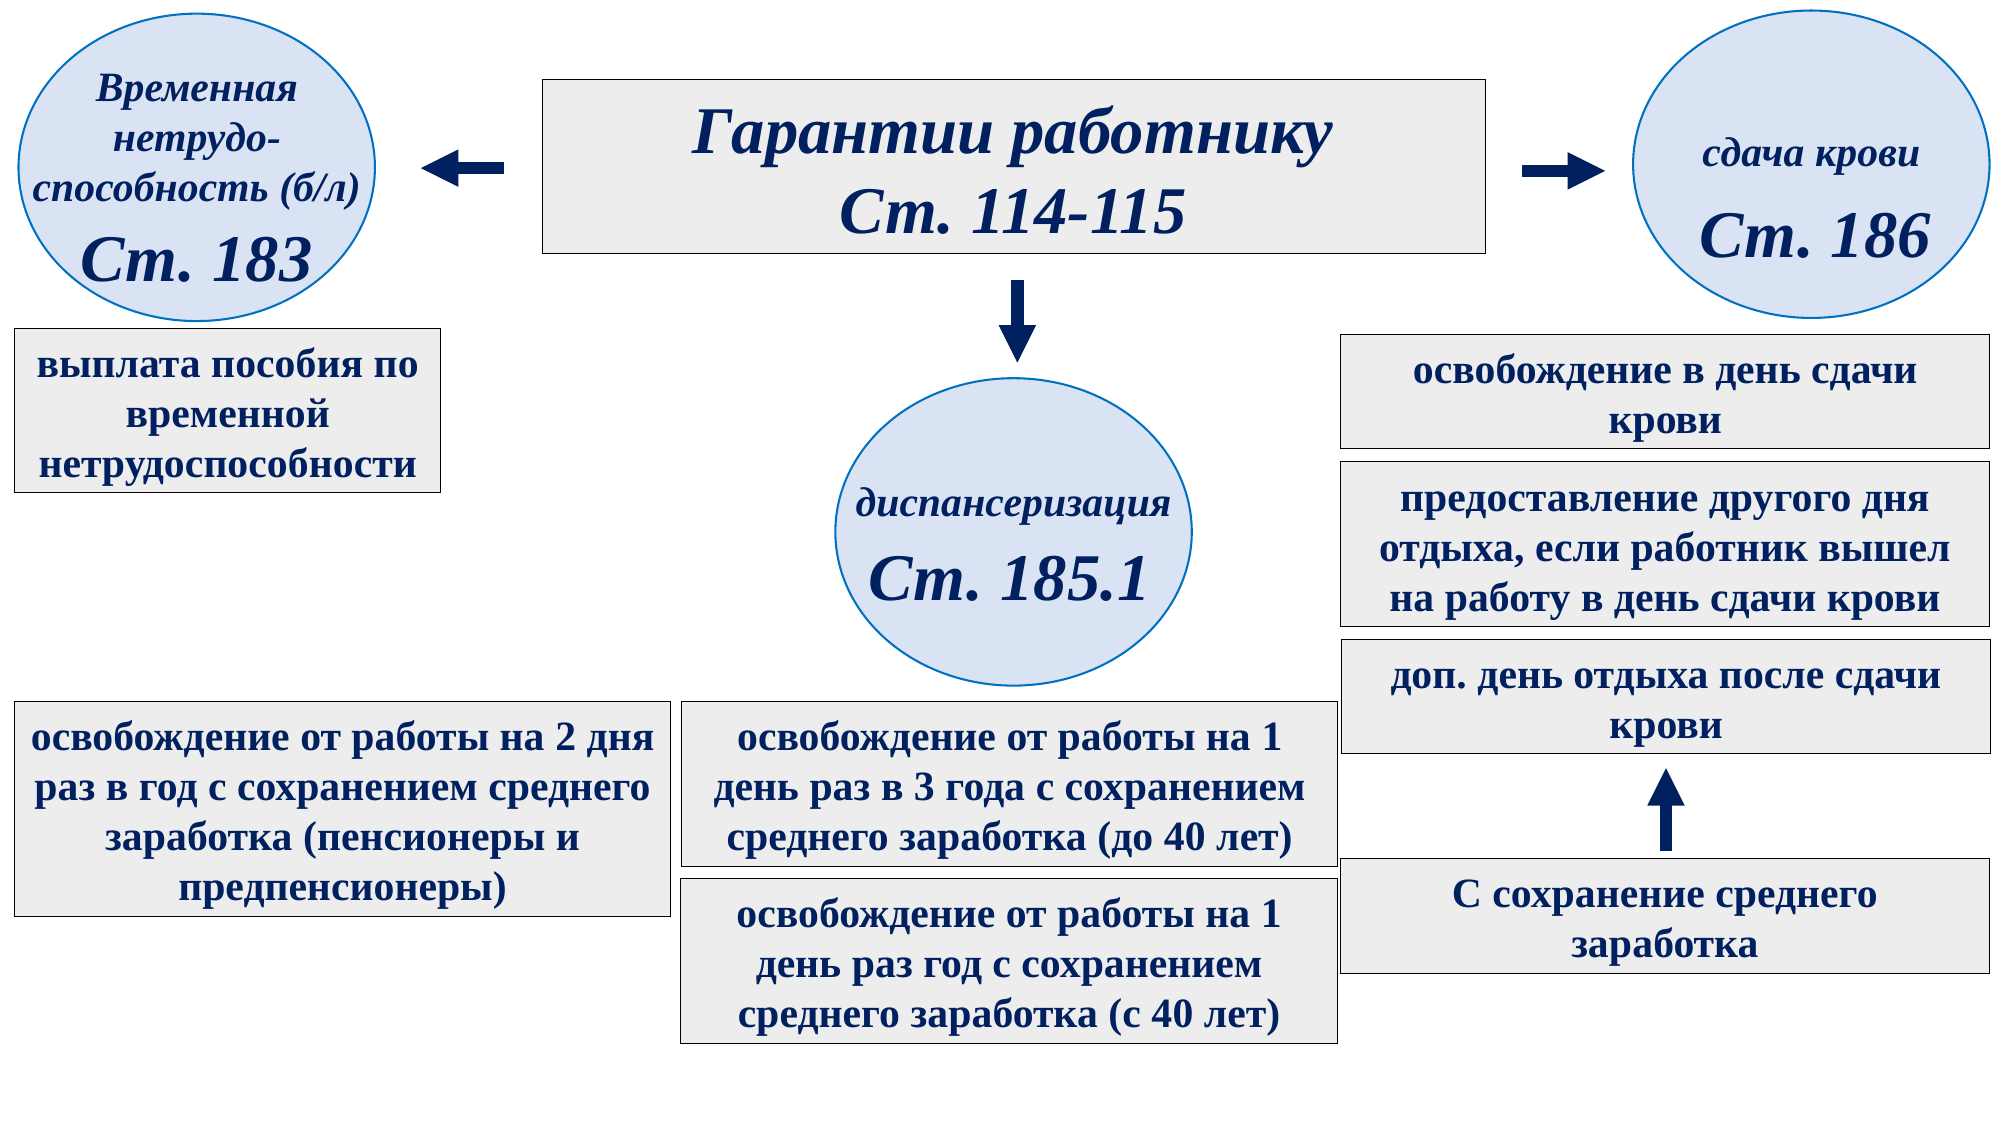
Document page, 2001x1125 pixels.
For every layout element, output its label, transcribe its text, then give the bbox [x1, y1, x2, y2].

text_box освобождение от работы на 1 день раз год с сохранением среднего заработка (с 40 лет) [680, 878, 1338, 1044]
text_box Ст. 186 [1633, 183, 1998, 279]
text_box Гарантии работнику Ст. 114-115 [542, 79, 1486, 254]
text_box [77, 12, 317, 52]
text_box Ст. 183 [14, 207, 379, 303]
text_box [1691, 279, 1932, 319]
text_box [850, 377, 1177, 467]
text_box освобождение от работы на 1 день раз в 3 года с сохранением среднего заработка (до 40 лет) [681, 701, 1338, 867]
text_box выплата пособия по временной нетрудоспособности [14, 328, 441, 493]
text_box диспансеризация [816, 467, 1211, 533]
text_box [110, 303, 283, 323]
text_box освобождение в день сдачи крови [1340, 334, 1990, 449]
text_box предоставление другого дня отдыха, если работник вышел на работу в день сдачи крови [1340, 461, 1990, 627]
text_box С сохранение среднего заработка [1340, 858, 1990, 974]
text_box Временная нетрудо-способность (б/л) [0, 52, 395, 218]
text_box [1640, 9, 1983, 117]
text_box [866, 621, 1161, 687]
text_box Ст. 185.1 [827, 526, 1192, 621]
text_box освобождение от работы на 2 дня раз в год с сохранением среднего заработка (пенсионеры и предпенсионеры) [14, 701, 671, 917]
text_box сдача крови [1614, 117, 2000, 183]
text_box доп. день отдыха после сдачи крови [1341, 639, 1991, 754]
